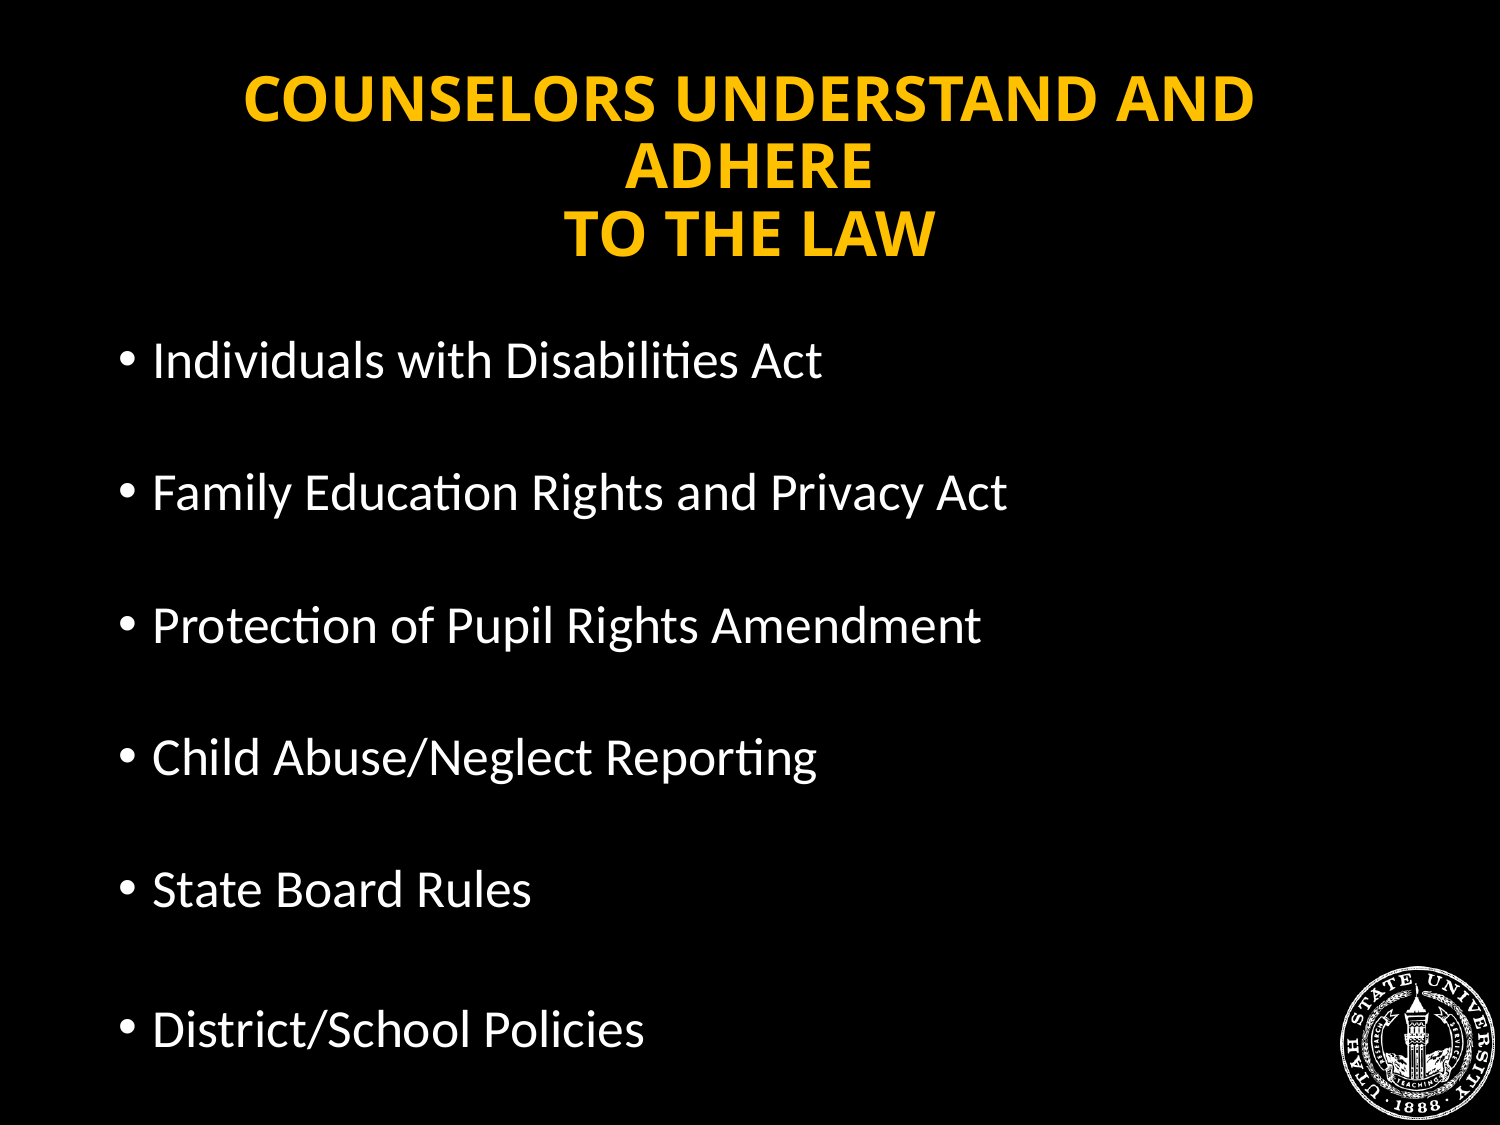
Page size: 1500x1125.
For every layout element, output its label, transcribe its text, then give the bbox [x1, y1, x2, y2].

list Individuals with Disabilities Act Family Education Rights and Privacy Act Protection of Pupil Rights Amendment Child Abuse/Neglect Reporting State Board Rules District/School Policies [103, 324, 1397, 1068]
title Counselors Understand and Adhere to the Law [103, 59, 1397, 278]
picture [1340, 966, 1496, 1120]
